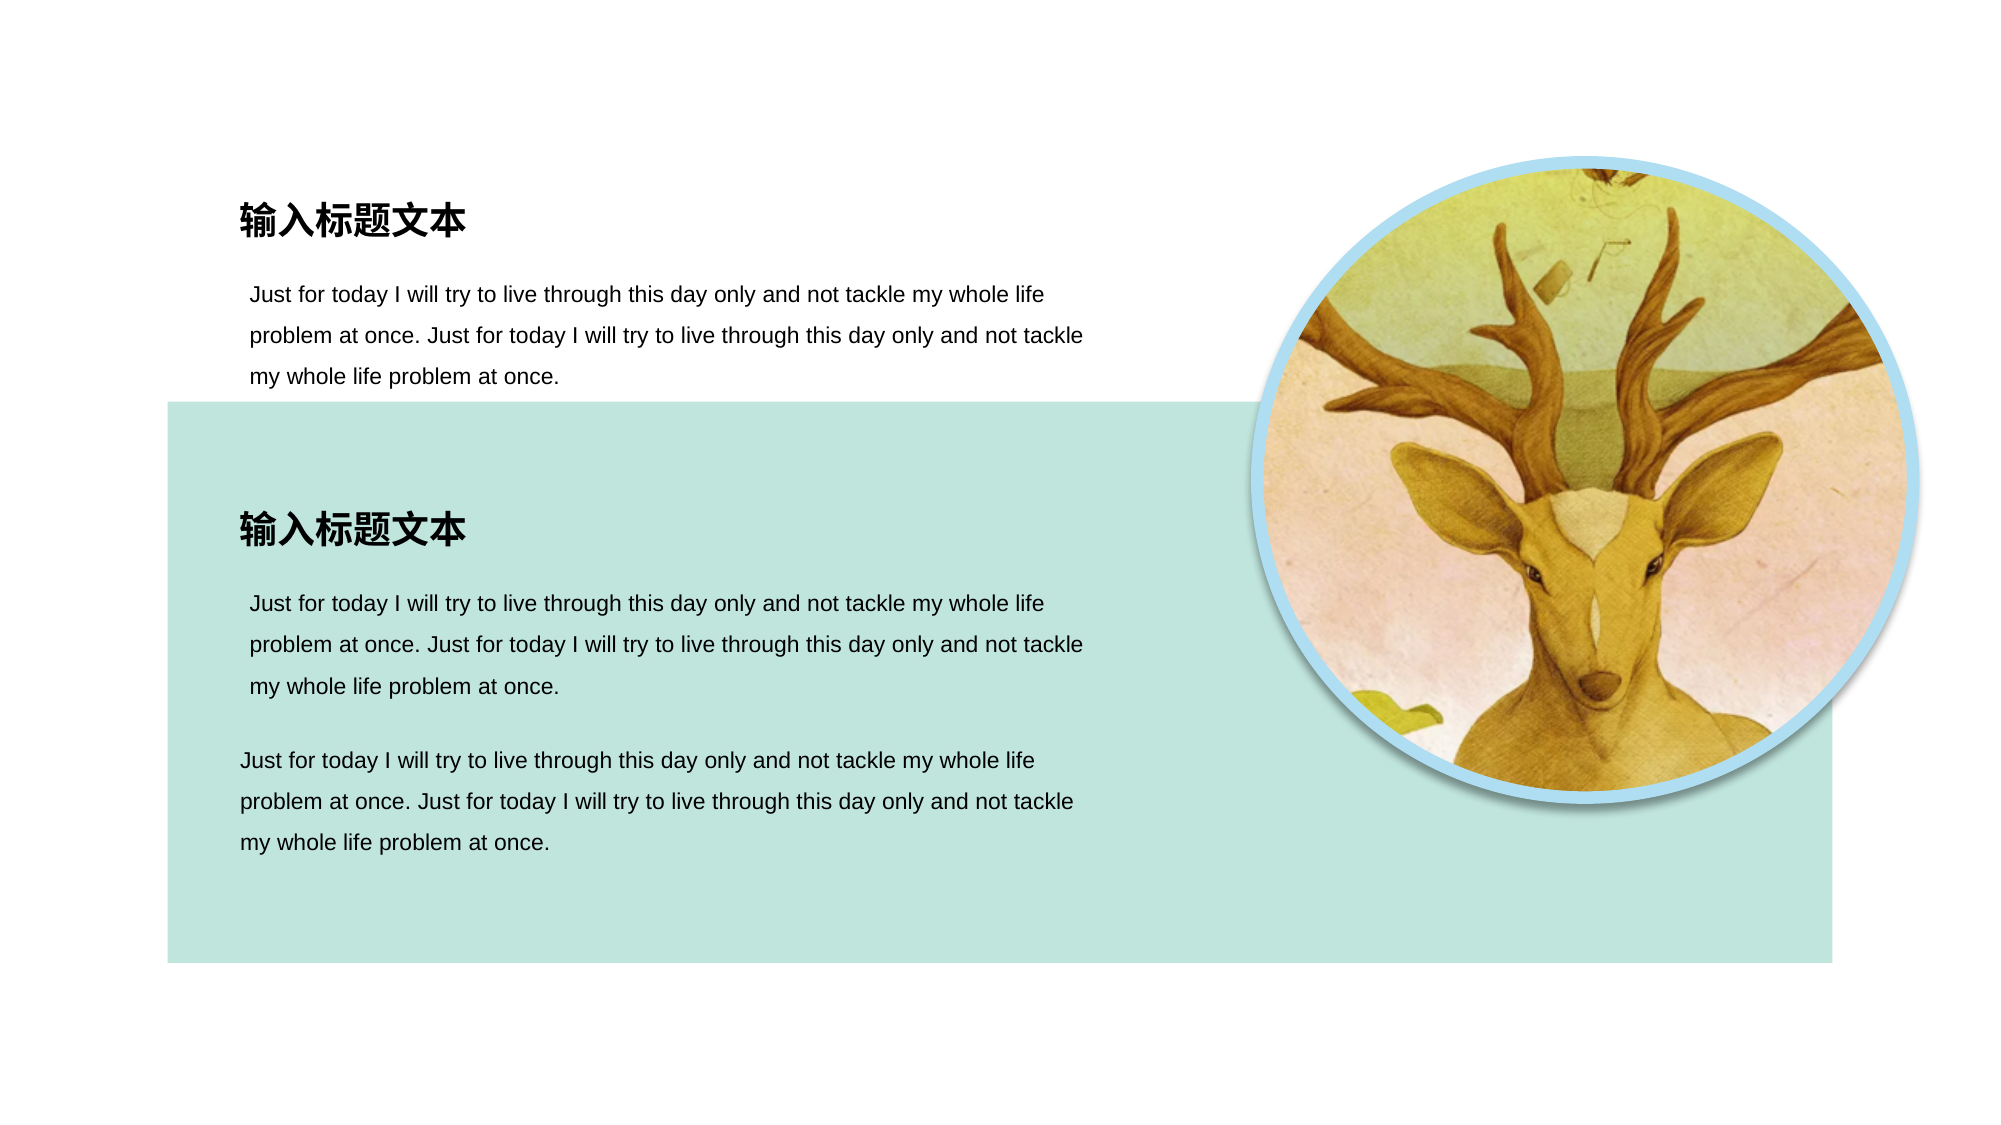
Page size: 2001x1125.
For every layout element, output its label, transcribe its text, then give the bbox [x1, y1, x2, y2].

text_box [225, 498, 1101, 711]
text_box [225, 188, 1101, 402]
picture [1257, 162, 1914, 798]
text_box [167, 401, 1833, 964]
text_box Just for today I will try to live through this day only and not tackle my whole life problem at once. Just for today I will try to live through this day only and not tackle my whole life problem at once. [225, 723, 1092, 867]
